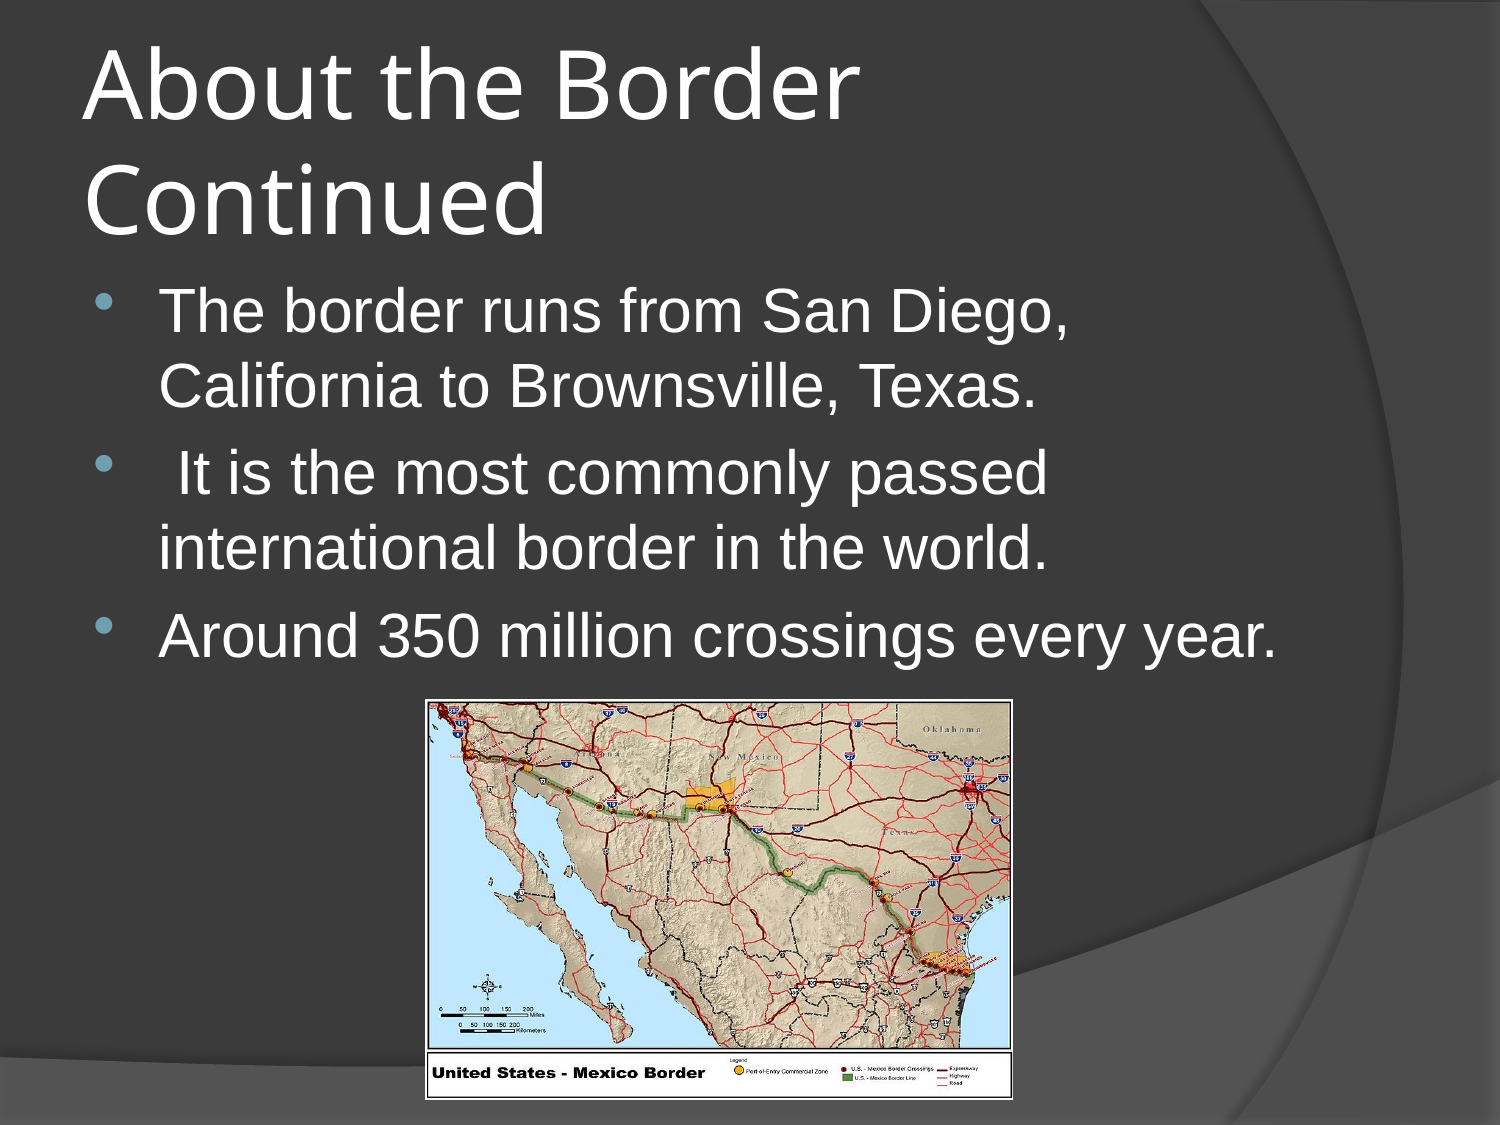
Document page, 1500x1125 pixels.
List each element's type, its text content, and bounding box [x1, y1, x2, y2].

picture [424, 699, 1013, 1101]
list The border runs from San Diego, California to Brownsville, Texas. It is the most commonly passed international border in the world. Around 350 million crossings every year. [75, 262, 1300, 1005]
title About the Border Continued [75, 45, 1300, 233]
